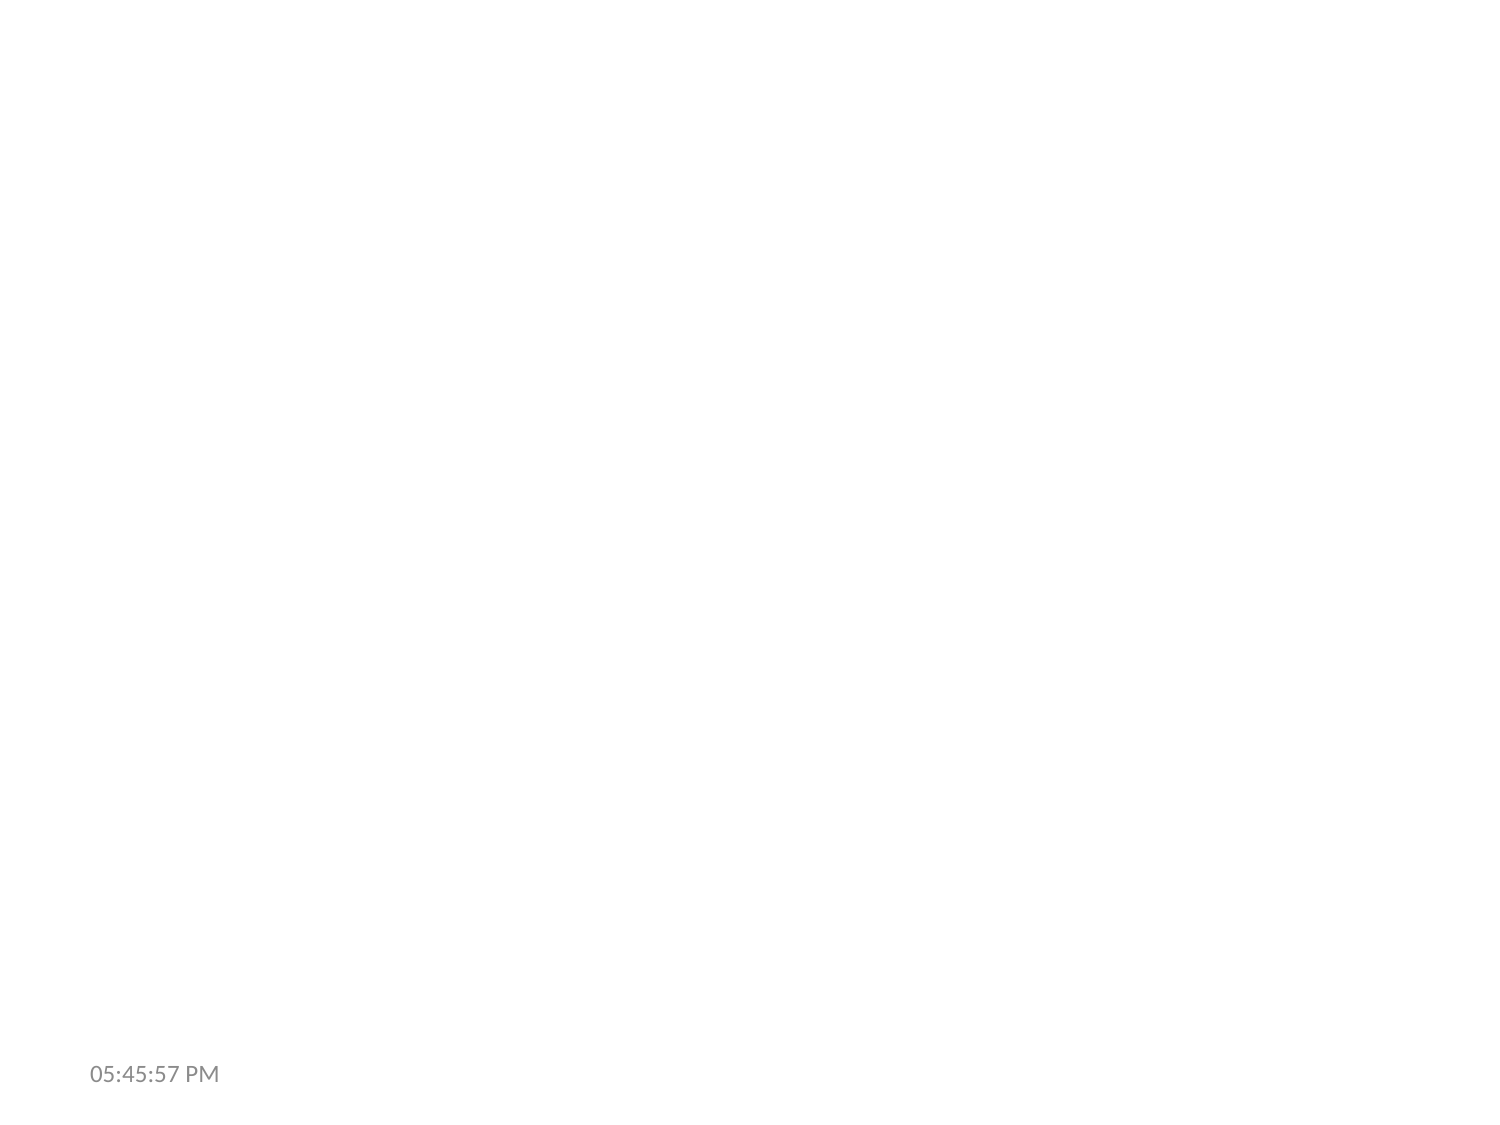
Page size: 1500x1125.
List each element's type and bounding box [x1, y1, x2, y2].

slide_number [75, 1042, 425, 1103]
